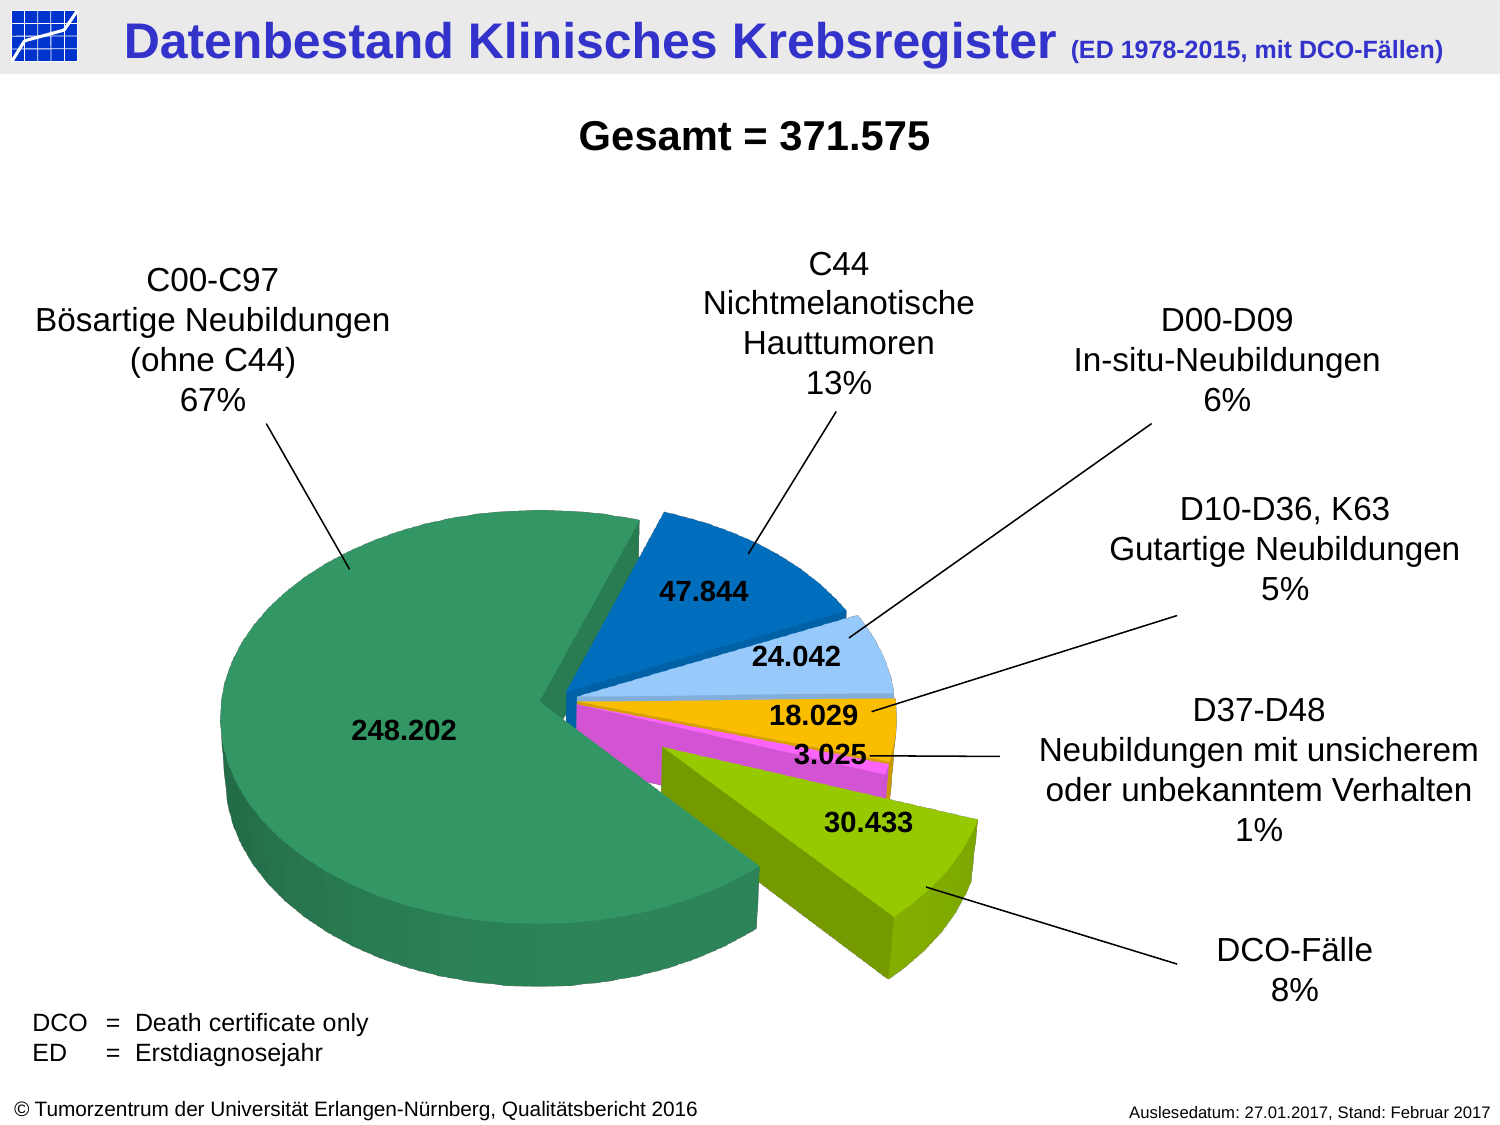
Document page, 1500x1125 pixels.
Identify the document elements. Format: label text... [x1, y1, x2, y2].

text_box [848, 423, 1152, 639]
text_box D37-D48 Neubildungen mit unsicherem oder unbekanntem Verhalten 1% [1023, 680, 1495, 855]
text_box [265, 423, 350, 570]
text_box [748, 411, 837, 555]
text_box Gesamt = 371.575 [561, 101, 949, 167]
text_box Datenbestand Klinisches Krebsregister (ED 1978-2015, mit DCO-Fällen) [92, 2, 1500, 75]
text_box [0, 0, 90, 75]
text_box DCO = Death certificate only ED = Erstdiagnosejahr [17, 999, 396, 1075]
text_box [871, 615, 1178, 712]
text_box C44 Nichtmelanotische Hauttumoren 13% [597, 234, 1081, 409]
chart [92, 409, 1017, 1051]
text_box D10-D36, K63 Gutartige Neubildungen 5% [1156, 479, 1476, 615]
text_box DCO-Fälle 8% [1201, 921, 1389, 1016]
text_box D00-D09 In-situ-Neubildungen 6% [1058, 290, 1396, 426]
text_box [925, 886, 1178, 965]
text_box C00-C97 Bösartige Neubildungen (ohne C44) 67% [20, 250, 406, 426]
